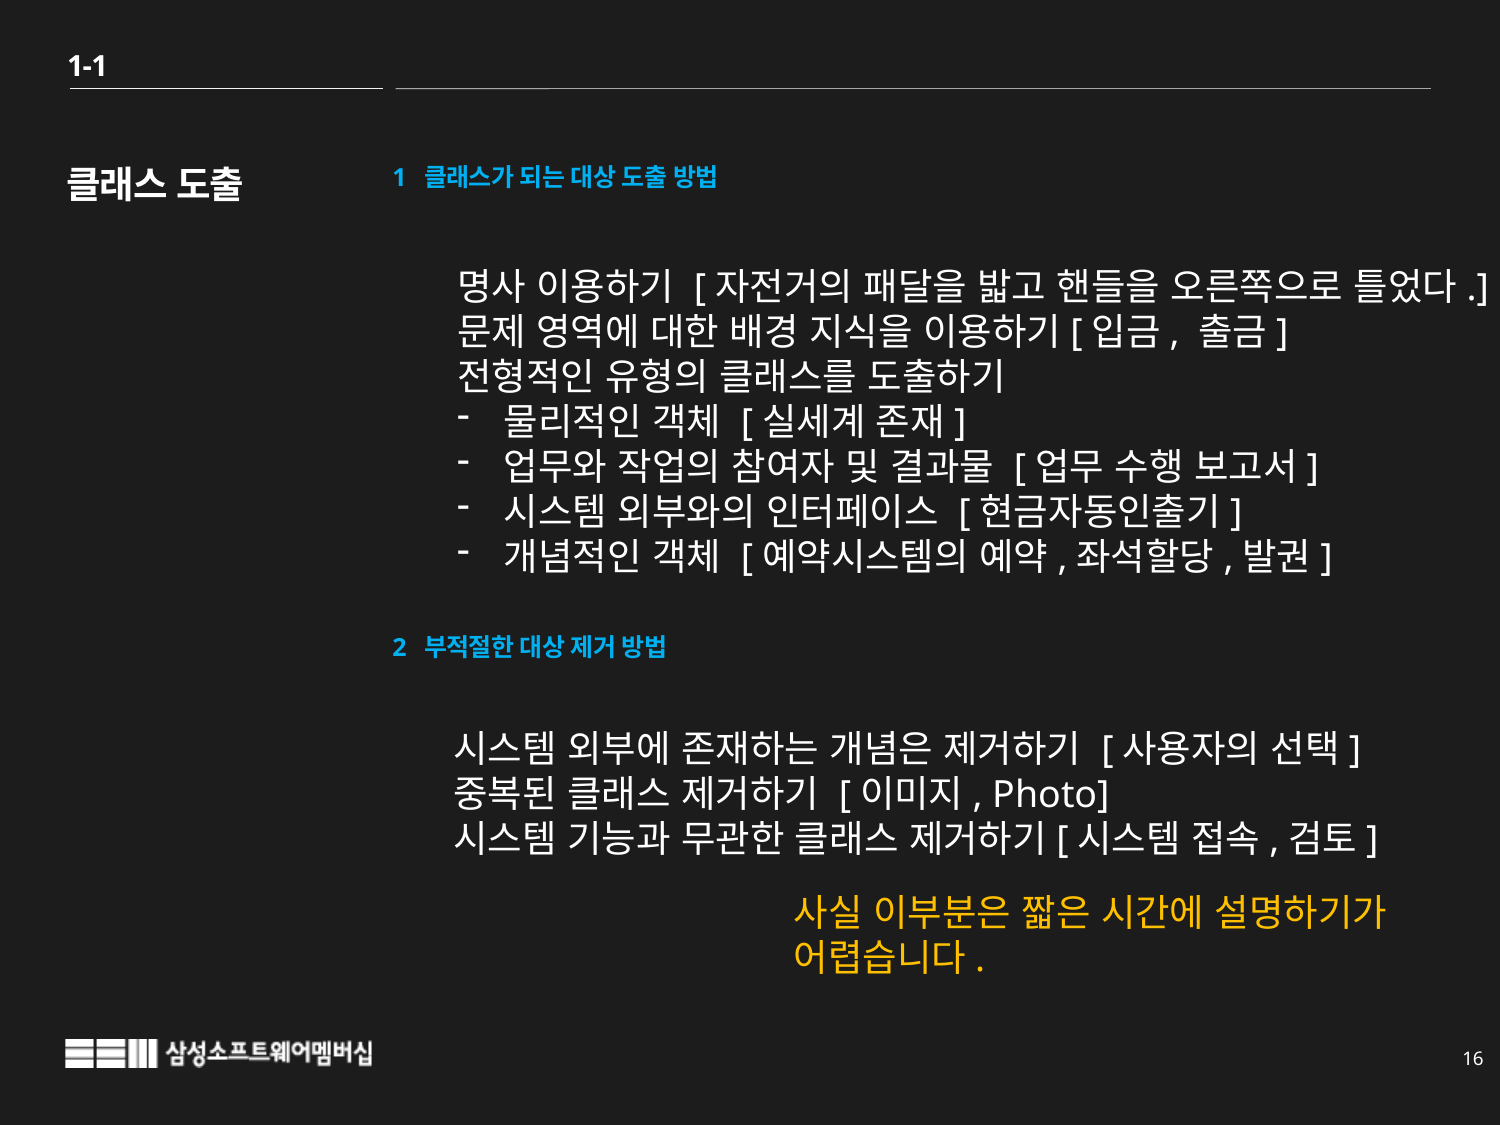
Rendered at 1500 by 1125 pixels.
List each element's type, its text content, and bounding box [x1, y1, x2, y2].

text_box 명사 이용하기 [자전거의 패달을 밟고 핸들을 오른쪽으로 틀었다.] 문제 영역에 대한 배경 지식을 이용하기[입금, 출금] 전형적인 유형의 클래스를 도출하기 물리적인 객체 [실세계 존재] 업무와 작업의 참여자 및 결과물 [업무 수행 보고서] 시스템 외부와의 인터페이스 [현금자동인출기] 개념적인 객체 [예약시스템의 예약,좌석할당,발권] [442, 255, 1500, 586]
text_box 2 부적절한 대상 제거 방법 [377, 623, 803, 669]
text_box 16 [1377, 1039, 1499, 1080]
text_box 시스템 외부에 존재하는 개념은 제거하기 [사용자의 선택] 중복된 클래스 제거하기 [이미지, Photo] 시스템 기능과 무관한 클래스 제거하기[시스템 접속,검토] [438, 718, 1394, 868]
text_box 1 클래스가 되는 대상 도출 방법 [377, 154, 803, 199]
text_box 사실 이부분은 짧은 시간에 설명하기가 어렵습니다. [778, 881, 1403, 987]
picture [64, 1039, 375, 1068]
text_box 클래스 도출 [51, 149, 338, 214]
text_box 1-1 [52, 39, 123, 90]
